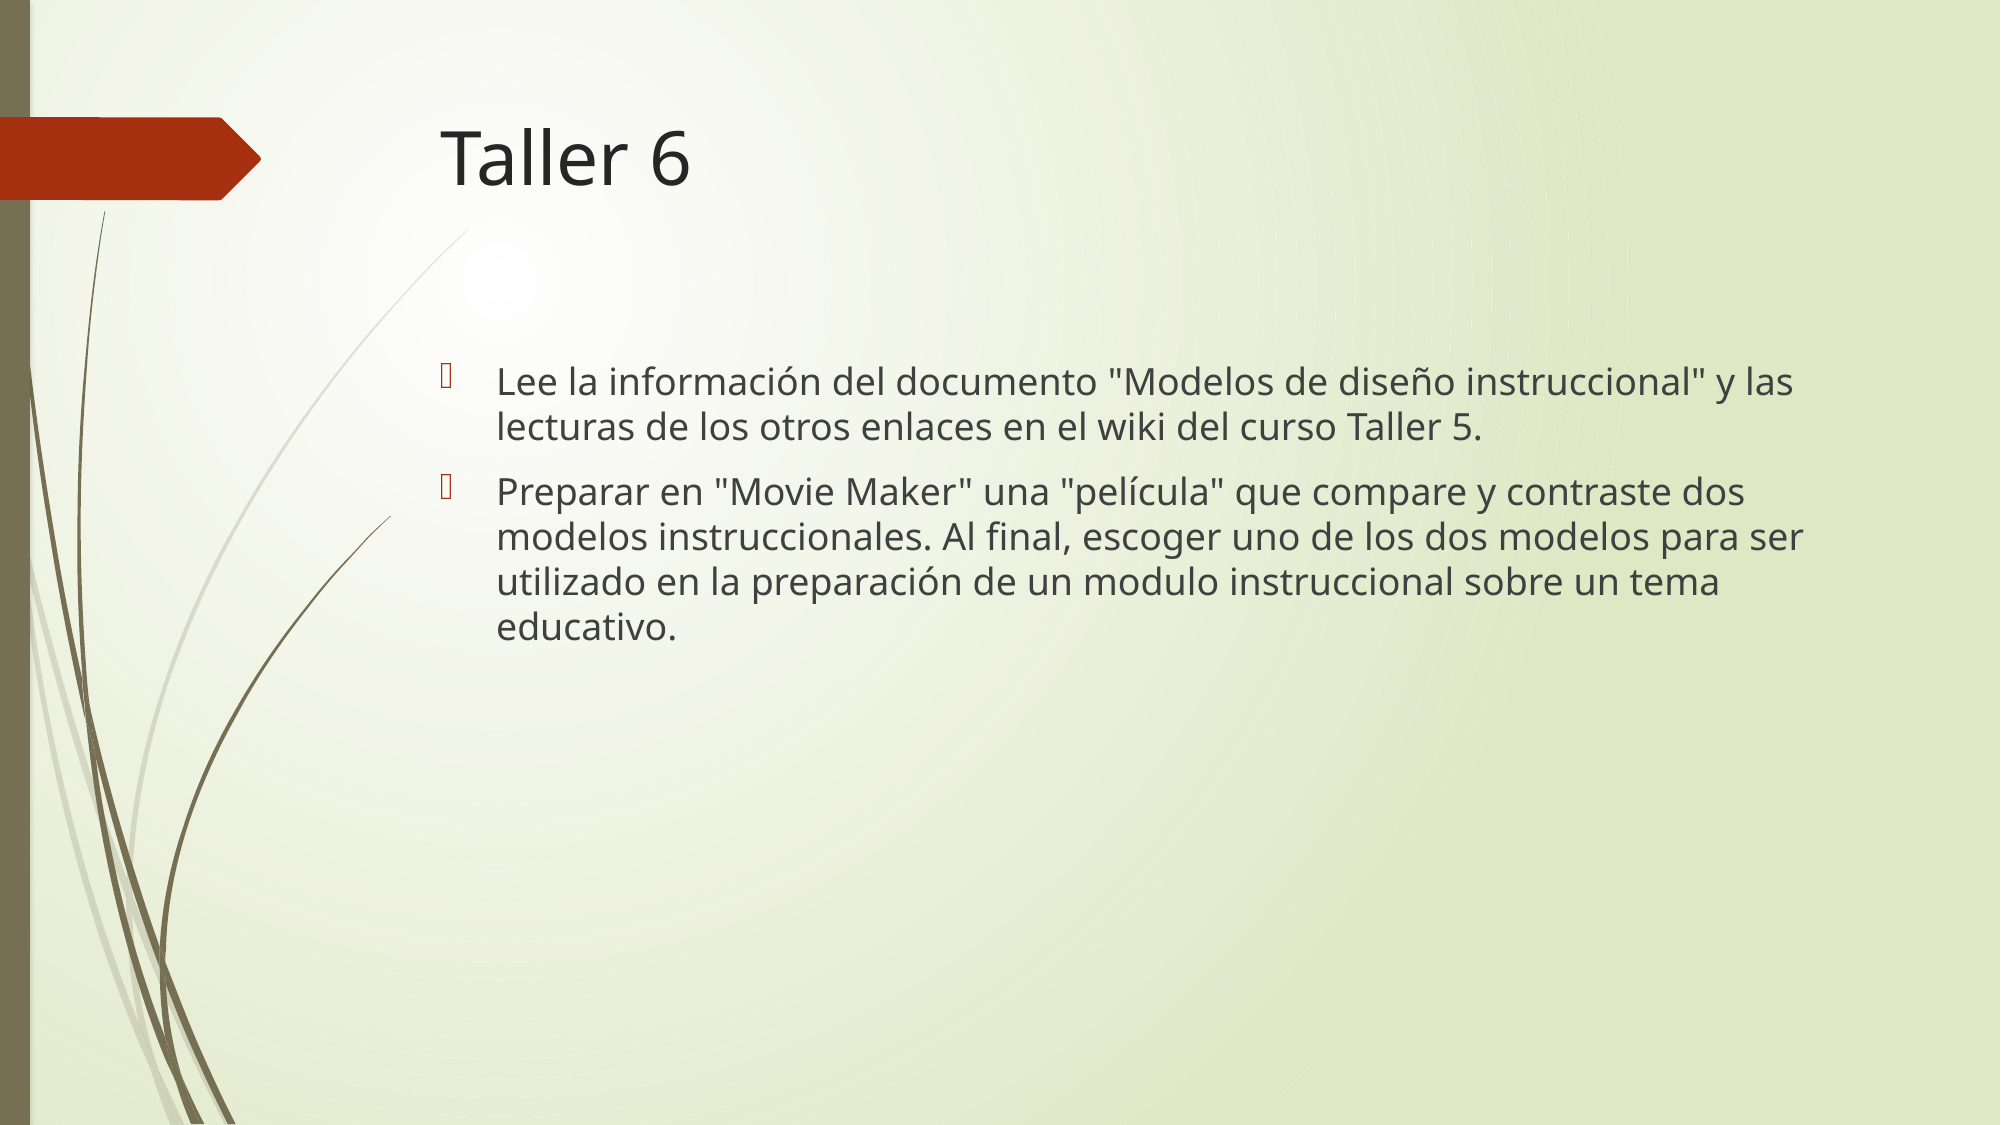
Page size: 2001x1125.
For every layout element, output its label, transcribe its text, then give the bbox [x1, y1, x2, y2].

title Taller 6 [425, 102, 1888, 313]
list Lee la información del documento "Modelos de diseño instruccional" y las lecturas de los otros enlaces en el wiki del curso Taller 5. Preparar en "Movie Maker" una "película" que compare y contraste dos modelos instruccionales. Al final, escoger uno de los dos modelos para ser utilizado en la preparación de un modulo instruccional sobre un tema educativo. [424, 350, 1888, 970]
